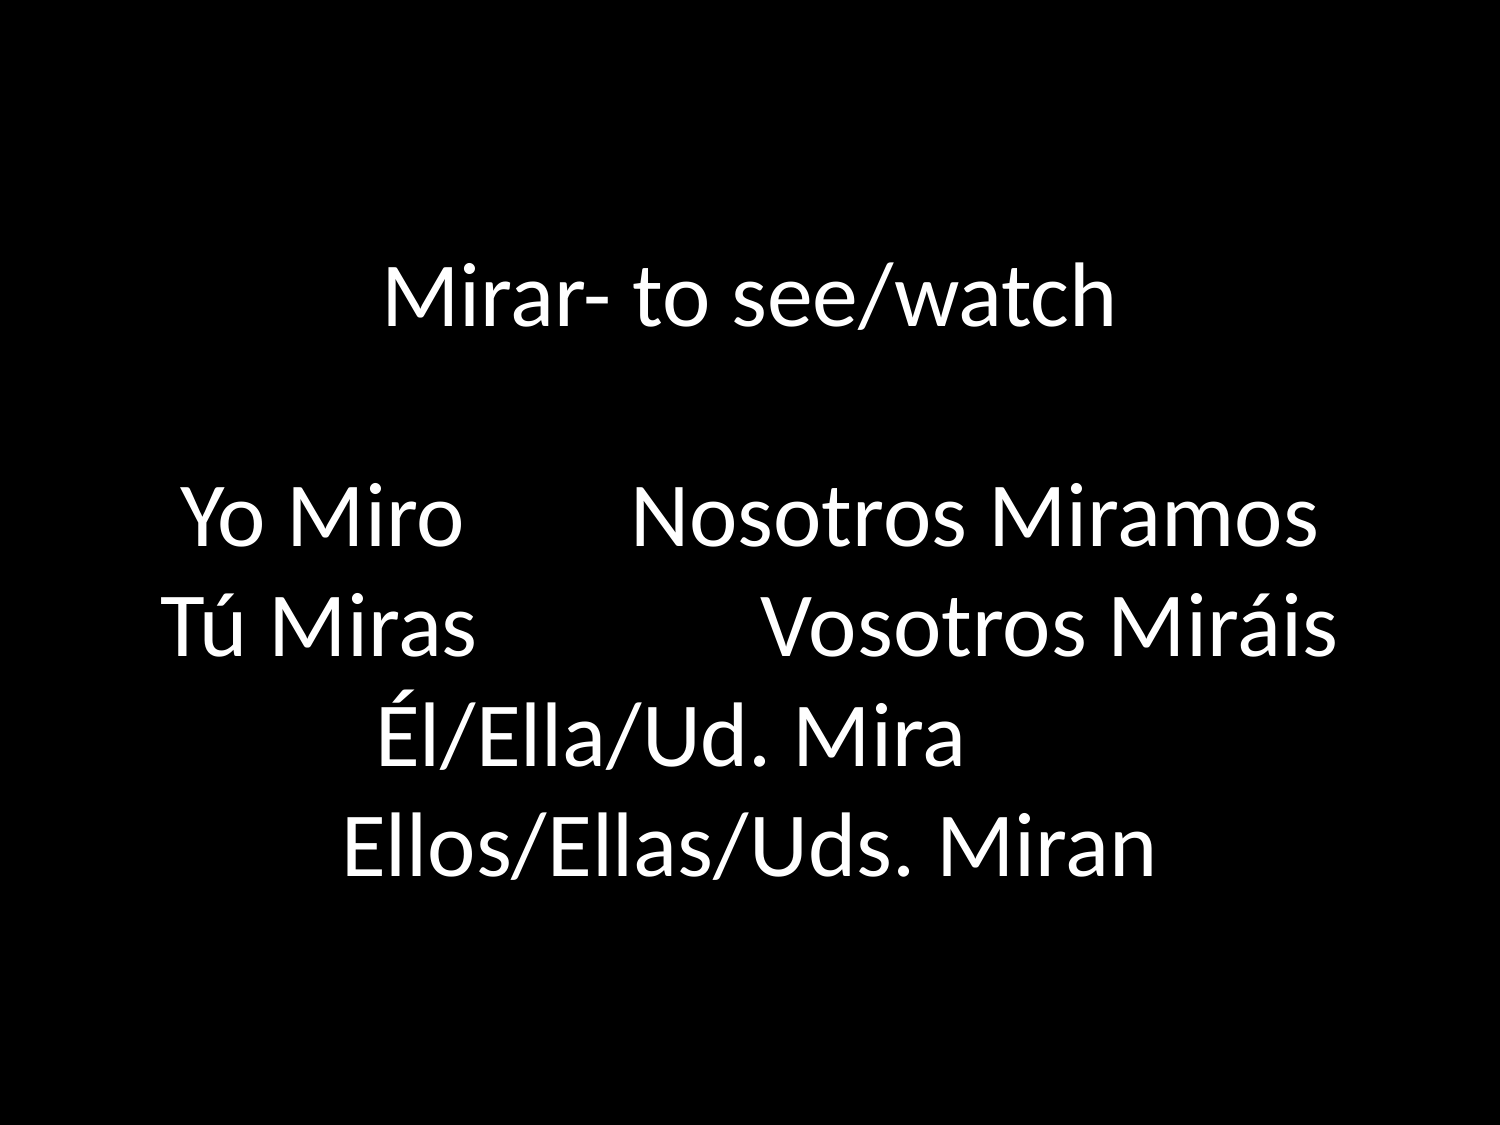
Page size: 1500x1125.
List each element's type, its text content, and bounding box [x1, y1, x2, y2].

title Mirar- to see/watch Yo Miro Nosotros Miramos Tú Miras Vosotros Miráis Él/Ella/Ud. Mira Ellos/Ellas/Uds. Miran [75, 45, 1425, 1085]
